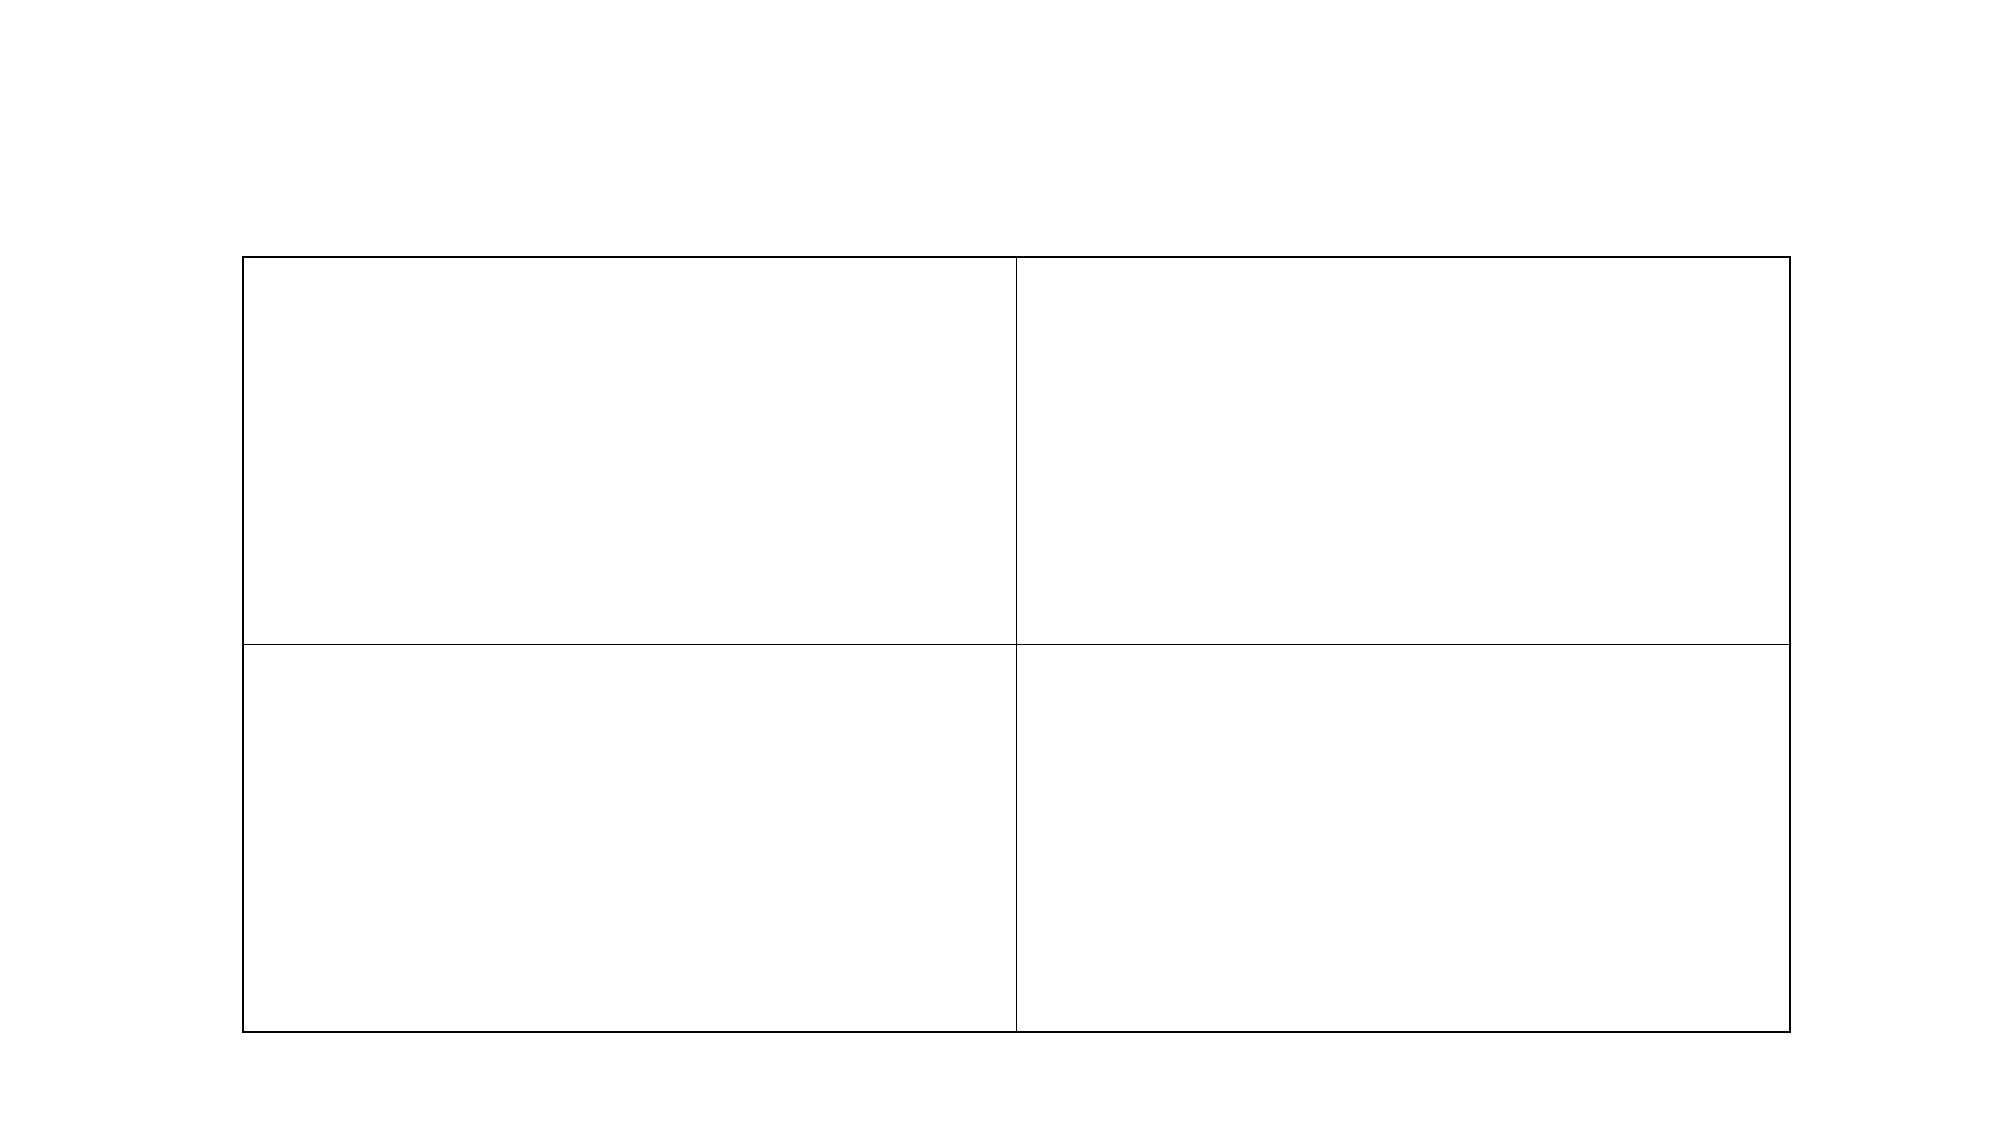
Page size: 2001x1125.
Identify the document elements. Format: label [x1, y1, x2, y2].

table_header [1017, 258, 1789, 644]
table_cell [244, 645, 1016, 1031]
table_header [244, 258, 1016, 644]
table_cell [1017, 645, 1789, 1031]
